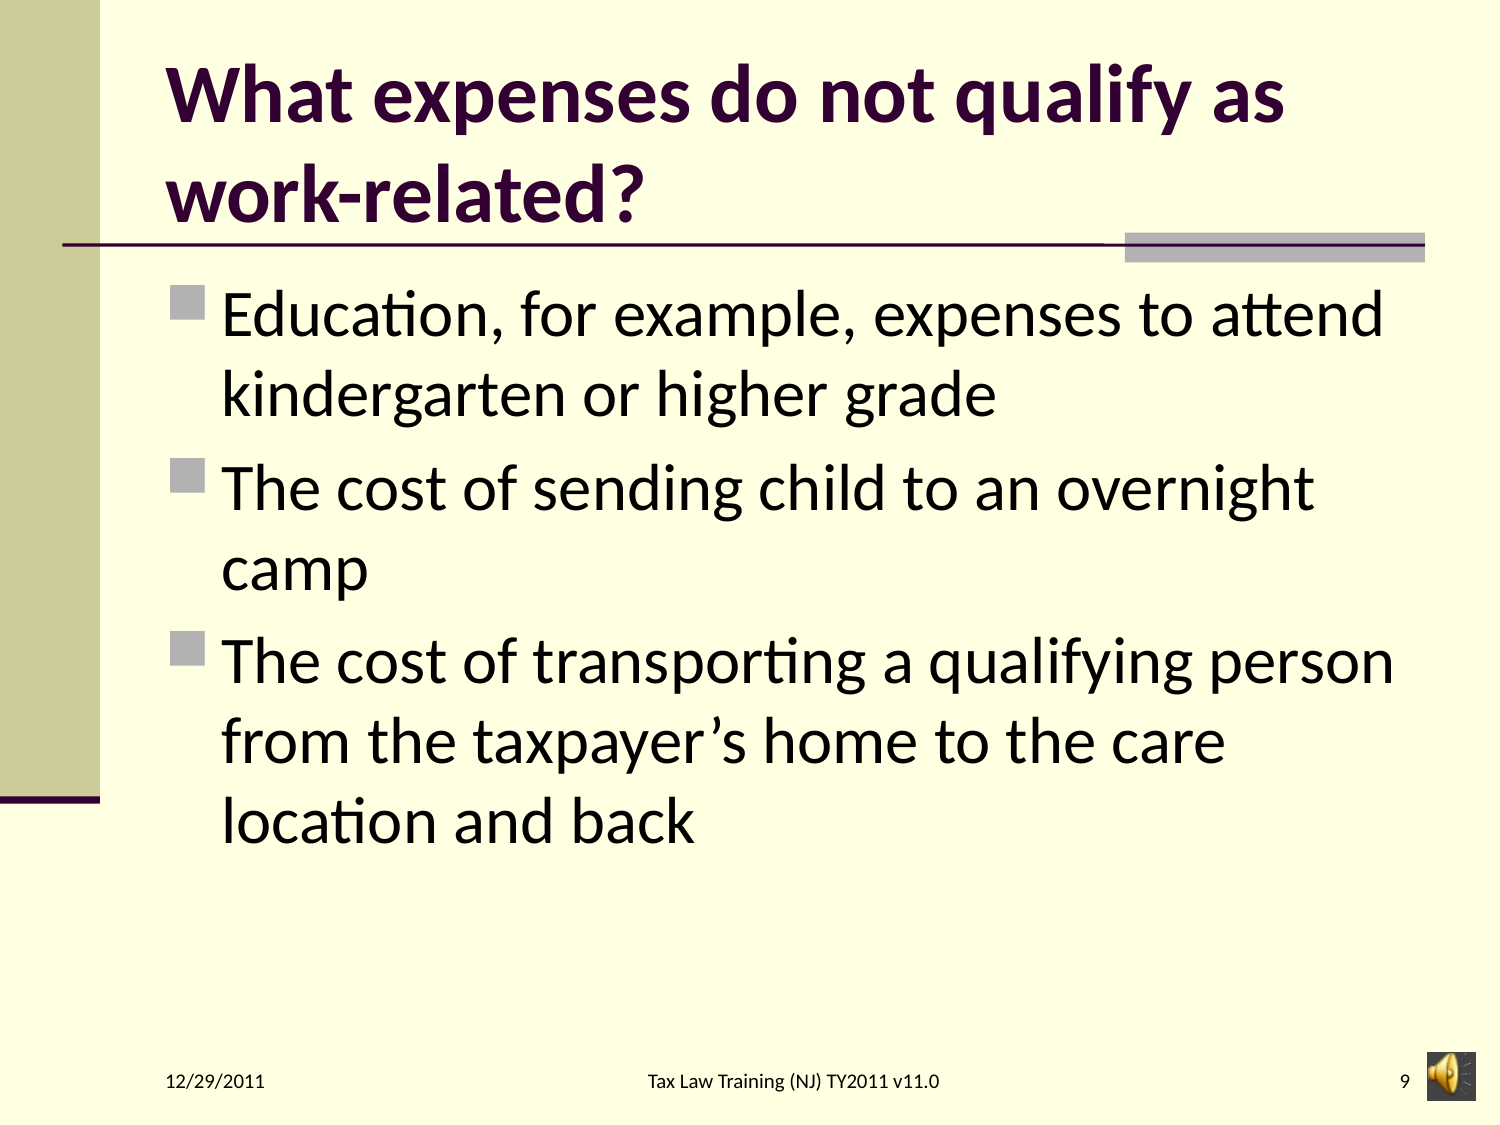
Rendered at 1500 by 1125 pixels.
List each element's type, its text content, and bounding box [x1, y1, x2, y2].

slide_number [149, 1050, 476, 1101]
title What expenses do not qualify as work-related? [150, 45, 1425, 234]
footer Tax Law Training (NJ) TY2011 v11.0 [549, 1049, 1038, 1101]
picture [1426, 1051, 1477, 1102]
list Education, for example, expenses to attend kindergarten or higher grade The cost of sending child to an overnight camp The cost of transporting a qualifying person from the taxpayer’s home to the care location and back [150, 262, 1425, 1038]
slide_number 9 [1112, 1049, 1426, 1101]
